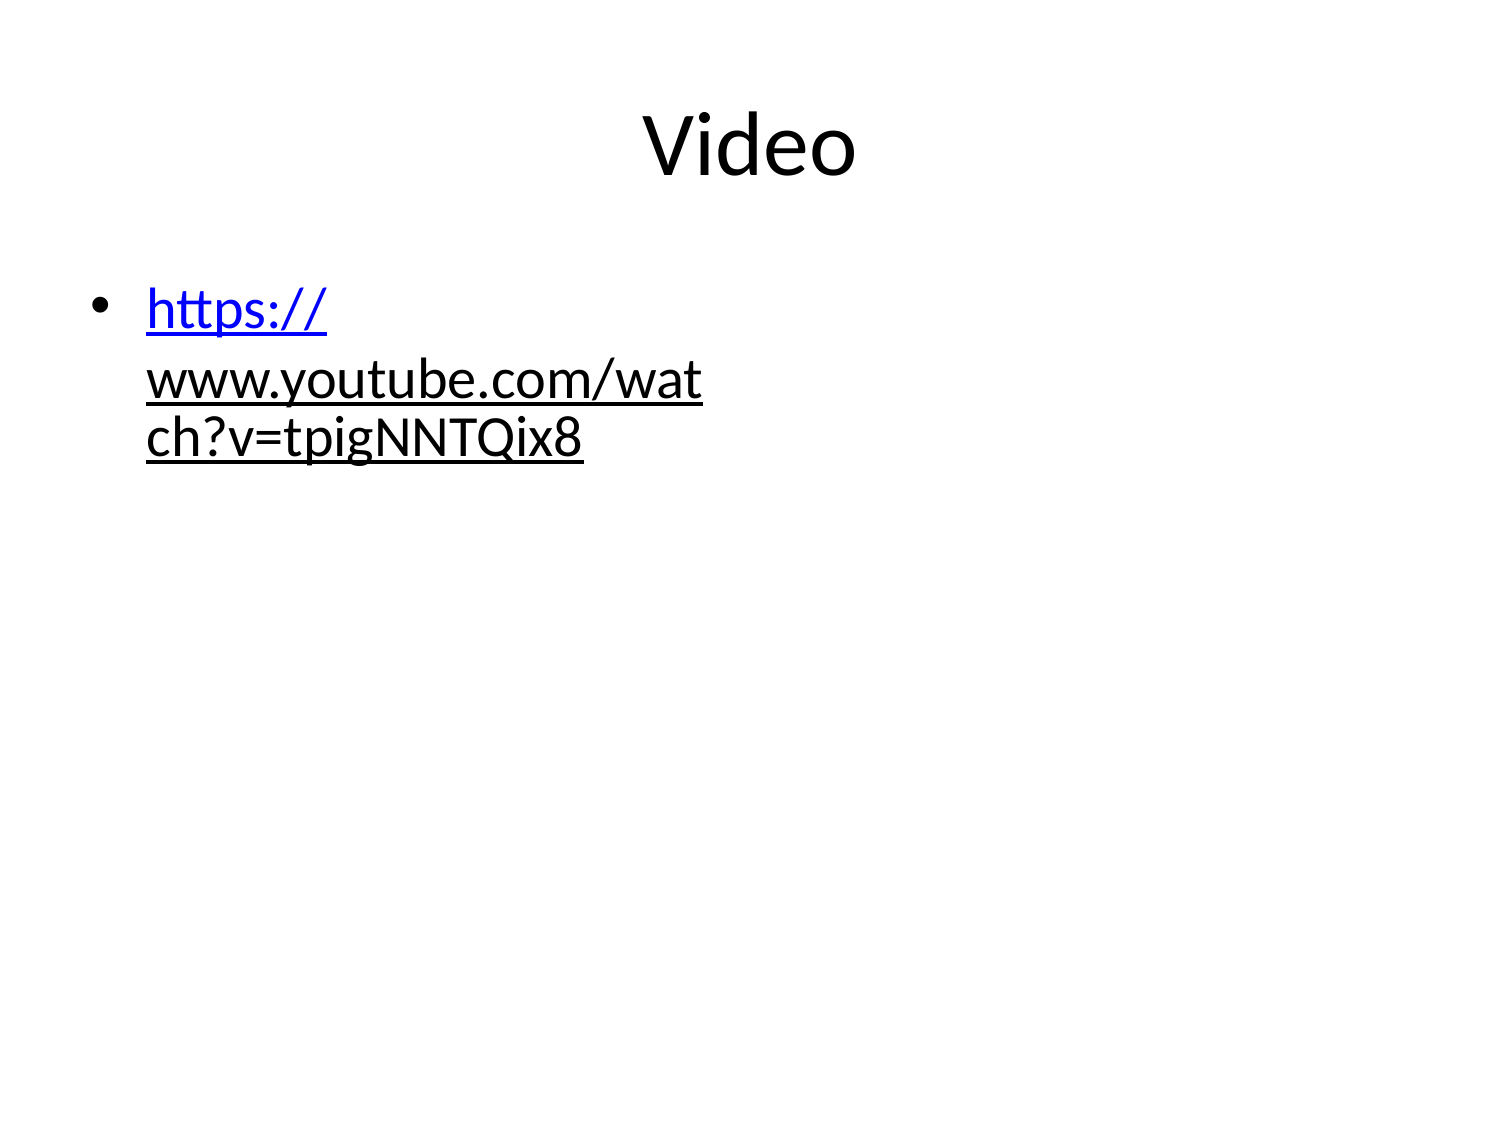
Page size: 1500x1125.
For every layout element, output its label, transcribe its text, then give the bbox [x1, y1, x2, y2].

title Video [75, 45, 1425, 233]
list https://www.youtube.com/watch?v=tpigNNTQix8 [75, 262, 738, 1005]
